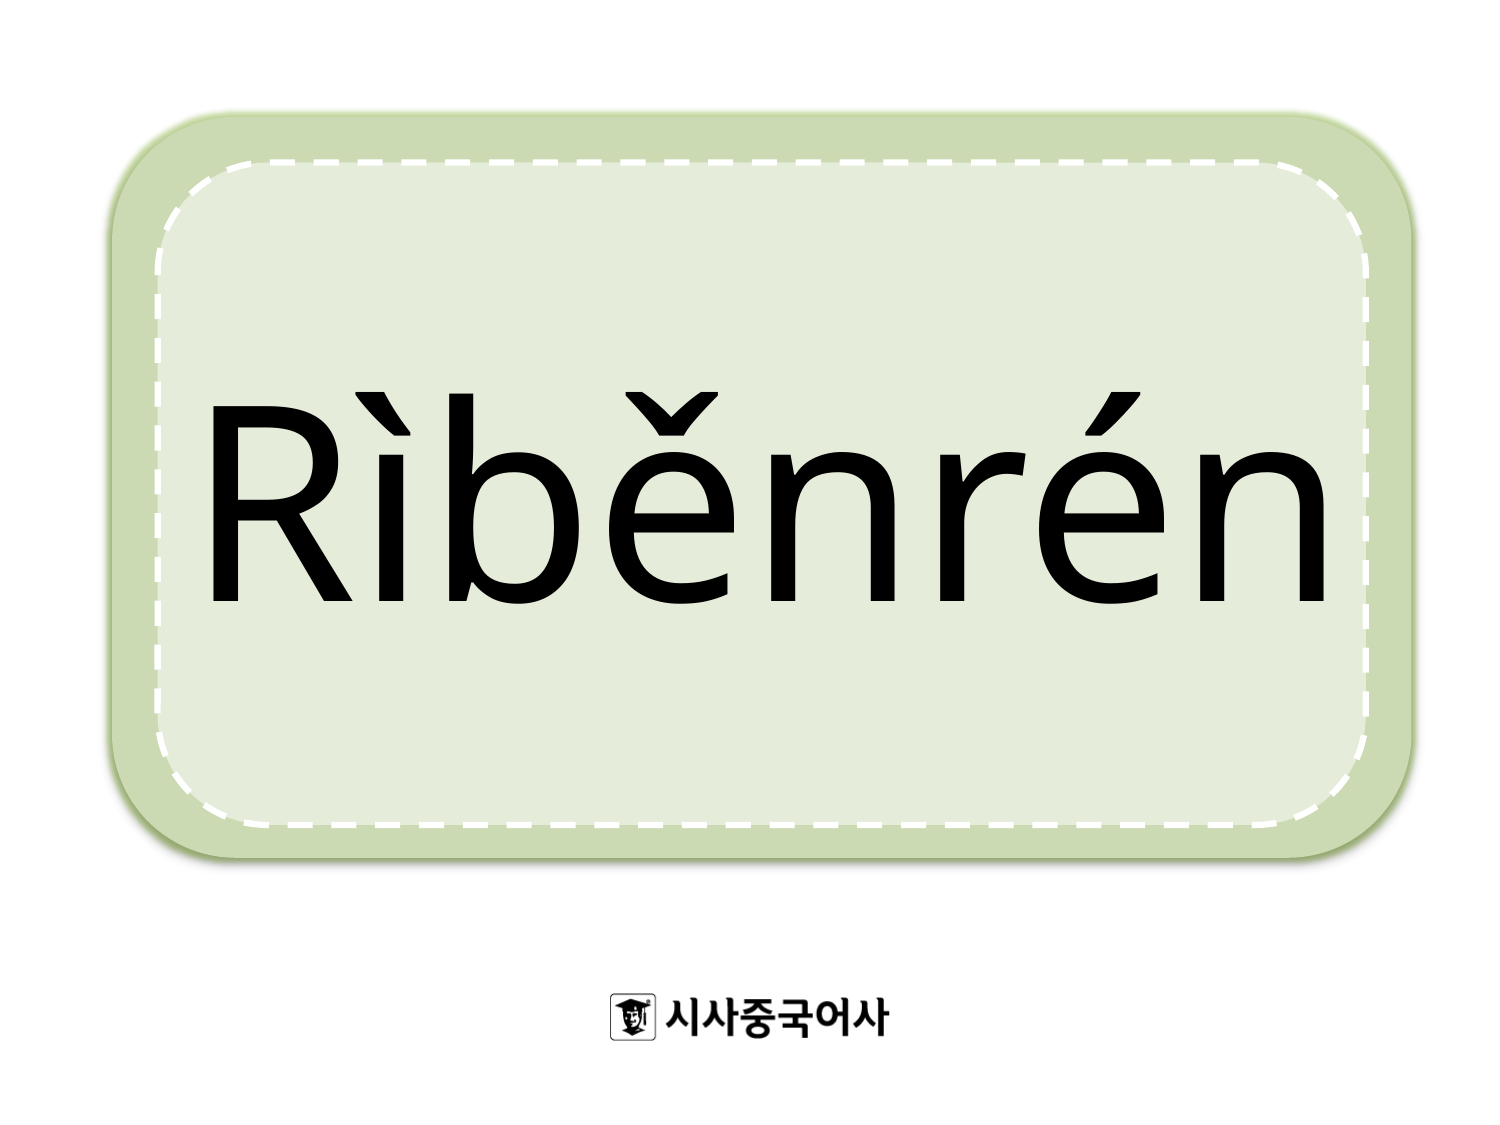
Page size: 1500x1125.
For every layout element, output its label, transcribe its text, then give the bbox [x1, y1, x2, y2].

text_box Rìběnrén [162, 160, 1371, 824]
picture [602, 987, 898, 1047]
